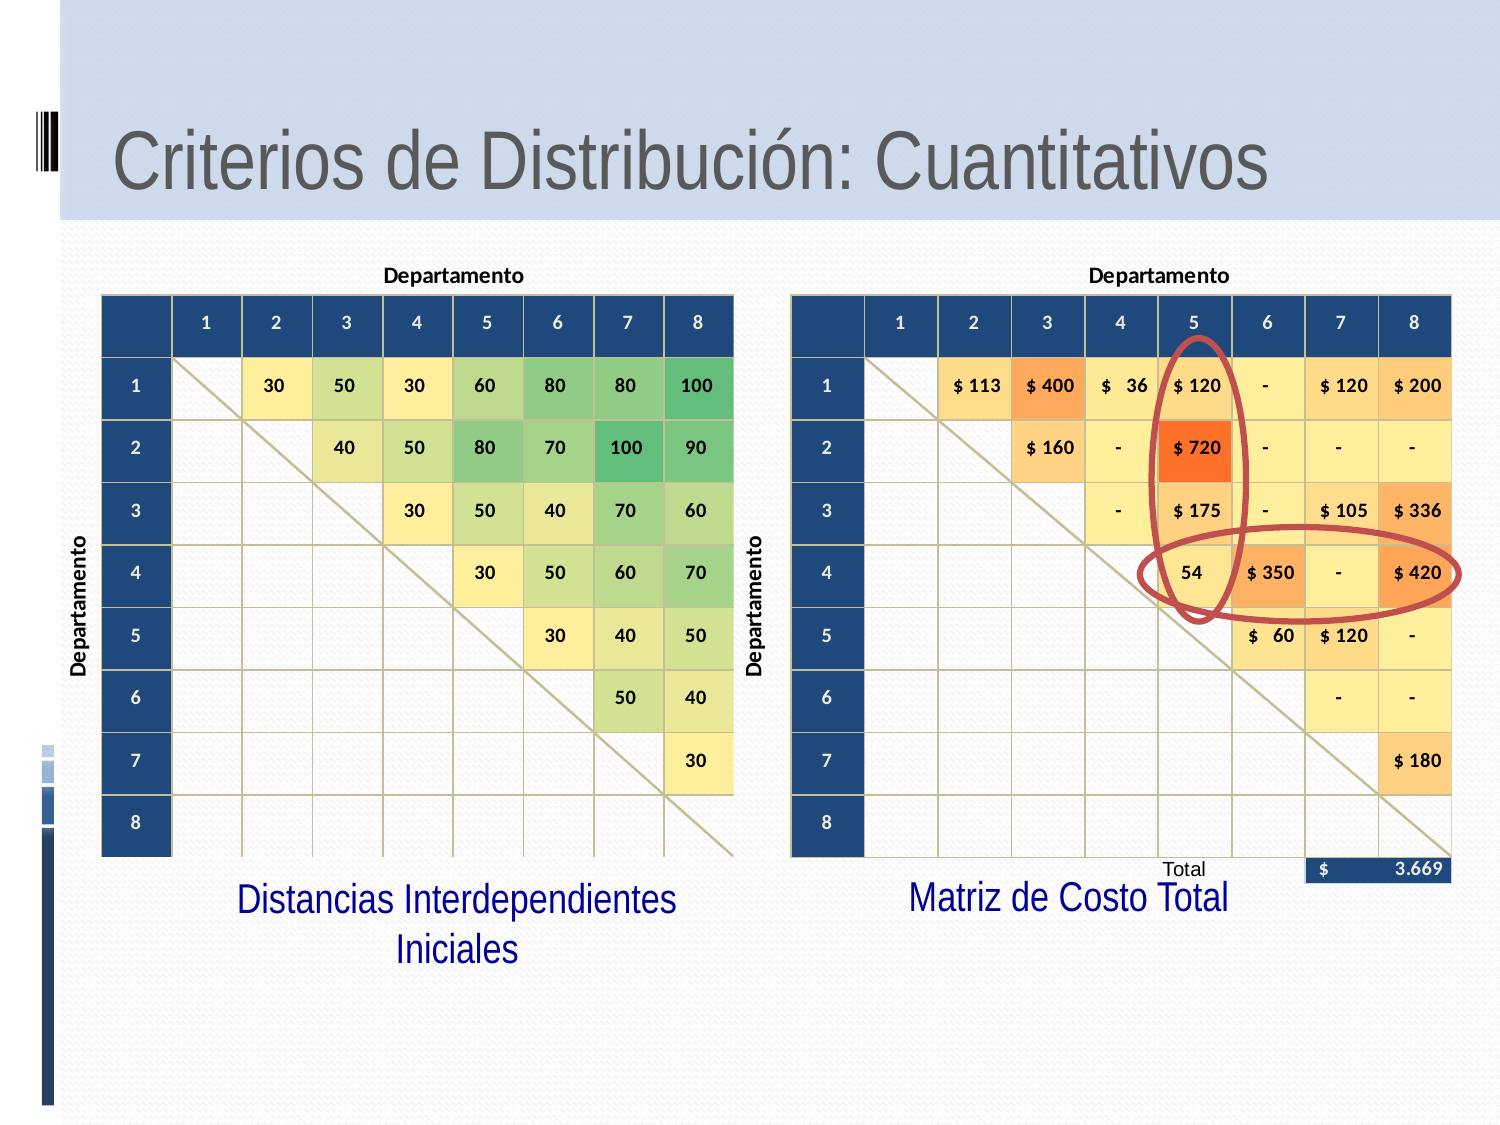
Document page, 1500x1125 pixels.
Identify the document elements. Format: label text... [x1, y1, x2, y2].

picture [64, 231, 1454, 886]
title Criterios de Distribución: Cuantitativos [111, 18, 1436, 207]
text_box Matriz de Costo Total [893, 898, 1244, 928]
text_box Distancias Interdependientes Iniciales [222, 871, 693, 979]
